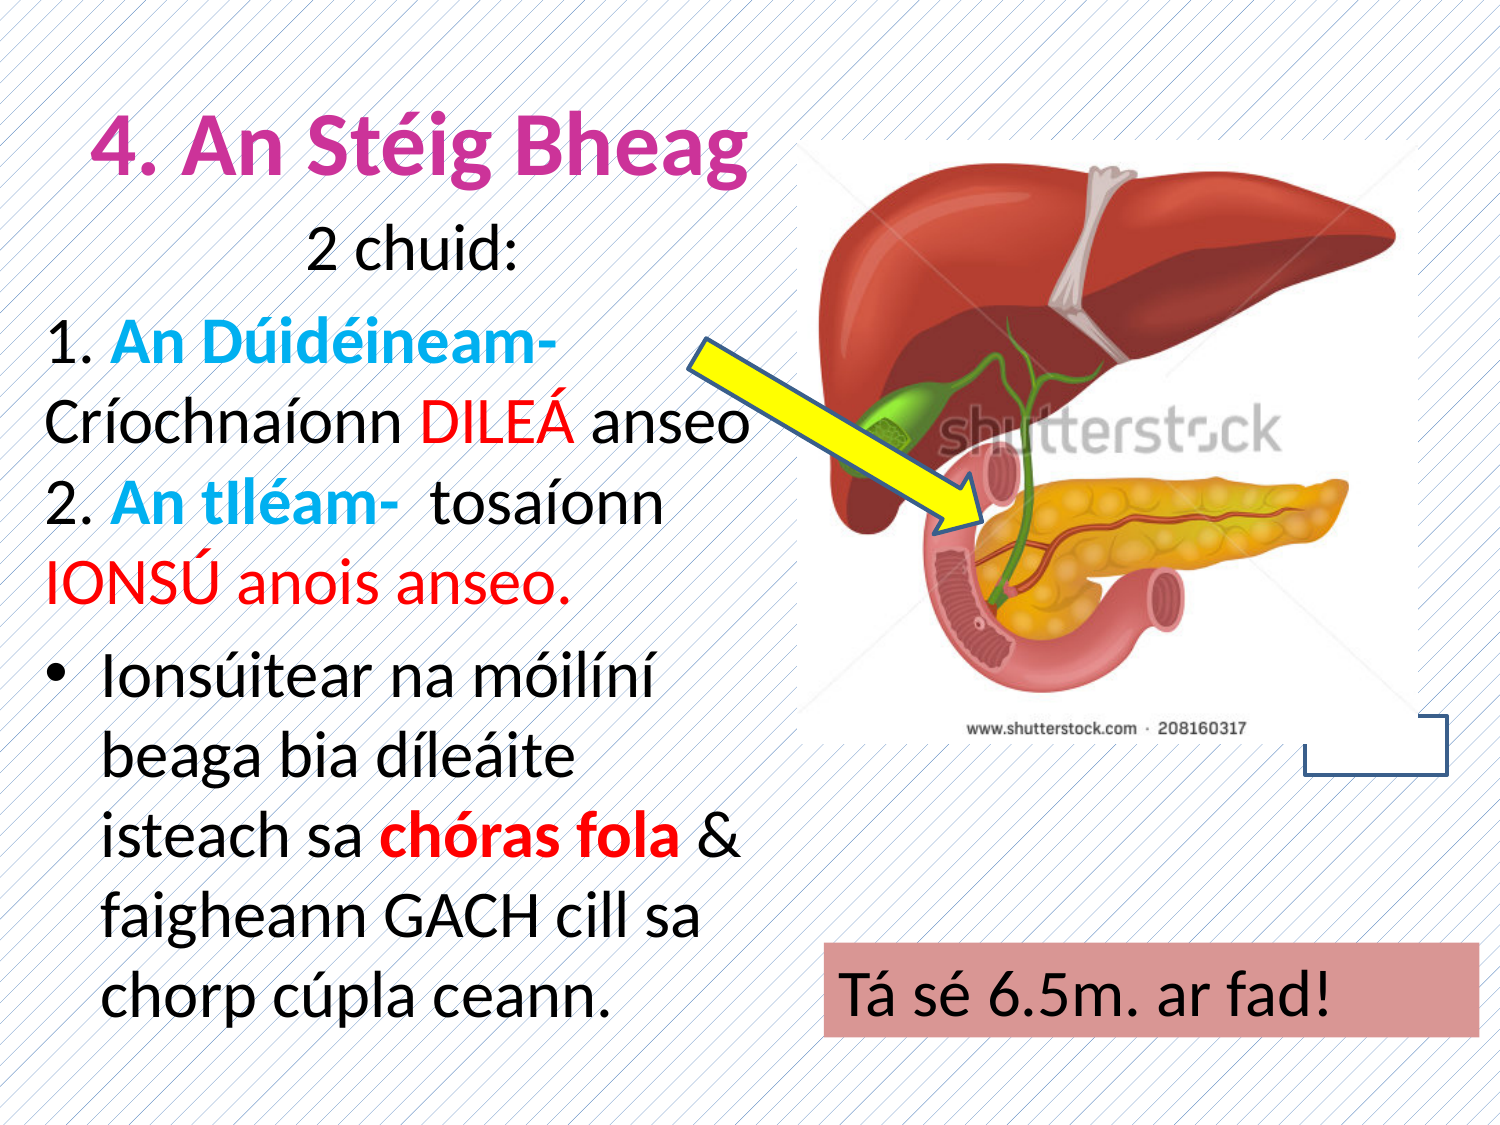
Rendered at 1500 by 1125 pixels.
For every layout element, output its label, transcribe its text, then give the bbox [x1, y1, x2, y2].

text_box [1303, 714, 1449, 777]
text_box [686, 336, 791, 433]
list 2 chuid: 1. An Dúidéineam-Críochnaíonn DILEÁ anseo 2. An tIléam- tosaíonn IONSÚ anois anseo. Ionsúitear na móilíní beaga bia díleáite isteach sa chóras fola & faigheann GACH cill sa chorp cúpla ceann. [29, 196, 798, 1083]
title 4. An Stéig Bheag [75, 45, 1425, 233]
picture [796, 139, 1418, 744]
text_box Tá sé 6.5m. ar fad! [823, 942, 1480, 1038]
